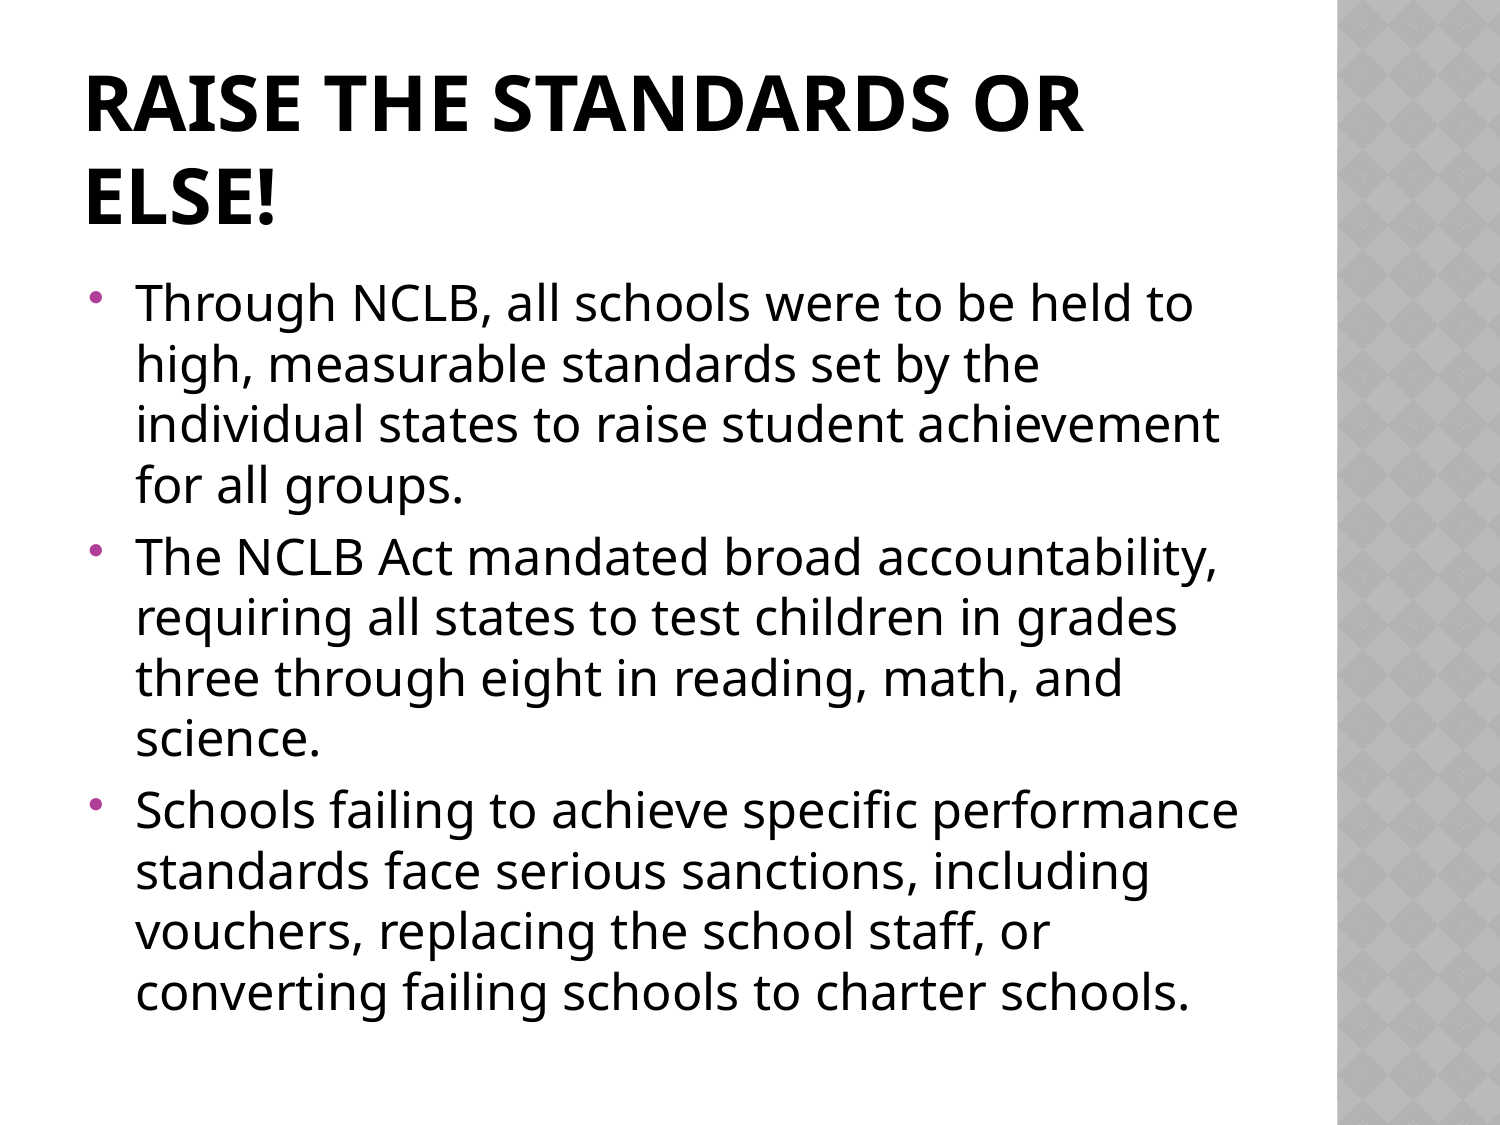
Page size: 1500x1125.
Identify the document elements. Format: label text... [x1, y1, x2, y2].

title Raise the standards or else! [75, 52, 1263, 240]
list Through NCLB, all schools were to be held to high, measurable standards set by the individual states to raise student achievement for all groups. The NCLB Act mandated broad accountability, requiring all states to test children in grades three through eight in reading, math, and science. Schools failing to achieve specific performance standards face serious sanctions, including vouchers, replacing the school staff, or converting failing schools to charter schools. [75, 264, 1263, 1059]
